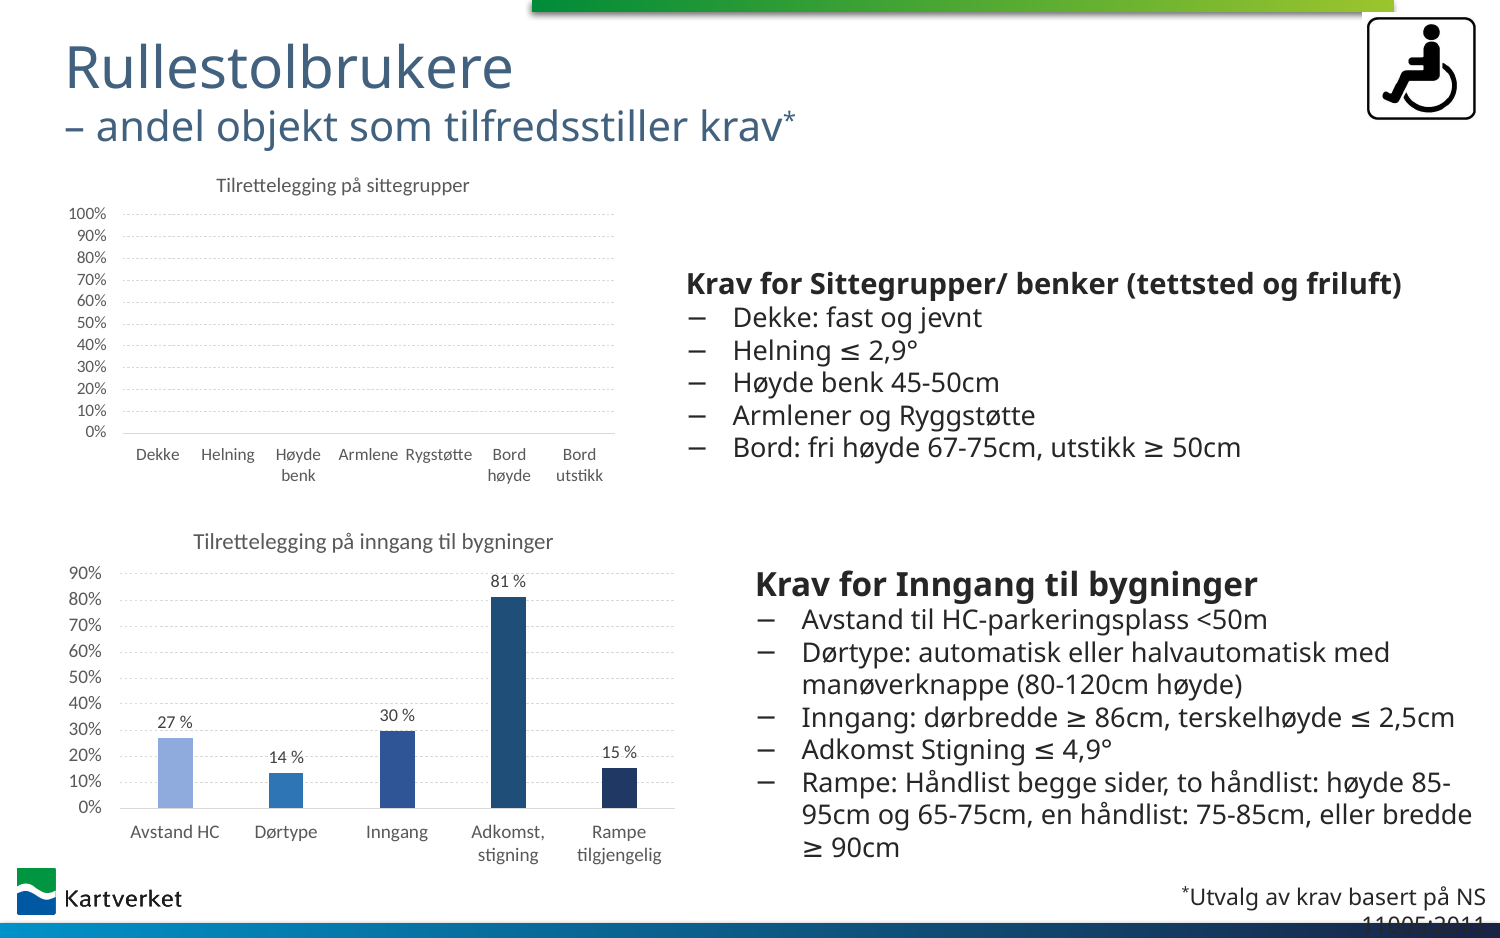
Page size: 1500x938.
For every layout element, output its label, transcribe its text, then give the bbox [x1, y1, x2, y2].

text_box Krav for Inngang til bygninger Avstand til HC-parkeringsplass <50m Dørtype: automatisk eller halvautomatisk med manøverknappe (80-120cm høyde) Inngang: dørbredde ≥ 86cm, terskelhøyde ≤ 2,5cm Adkomst Stigning ≤ 4,9° Rampe: Håndlist begge sider, to håndlist: høyde 85-95cm og 65-75cm, en håndlist: 75-85cm, eller bredde ≥ 90cm [740, 555, 1491, 870]
picture [62, 166, 625, 492]
text_box *Utvalg av krav basert på NS 11005:2011 [1068, 873, 1500, 938]
text_box Rullestolbrukere – andel objekt som tilfredsstiller krav* [49, 25, 1431, 158]
picture [1362, 12, 1481, 126]
text_box Krav for Sittegrupper/ benker (tettsted og friluft) Dekke: fast og jevnt Helning ≤ 2,9° Høyde benk 45-50cm Armlener og Ryggstøtte Bord: fri høyde 67-75cm, utstikk ≥ 50cm [670, 258, 1418, 471]
picture [62, 520, 686, 874]
